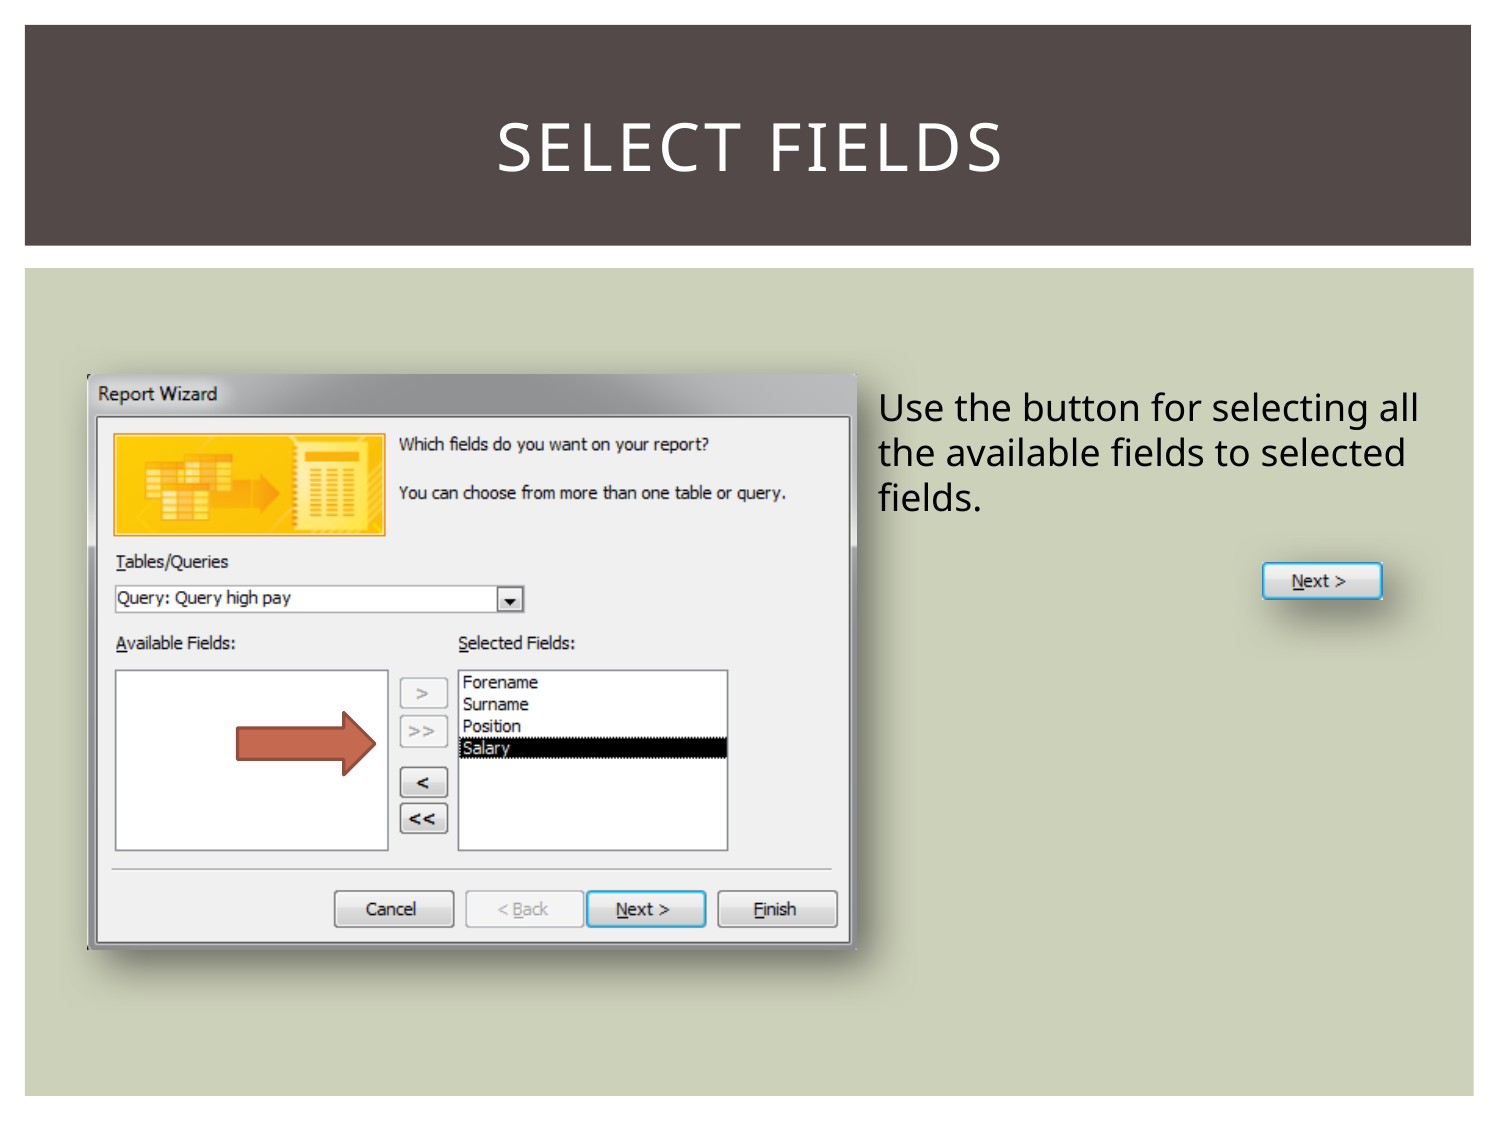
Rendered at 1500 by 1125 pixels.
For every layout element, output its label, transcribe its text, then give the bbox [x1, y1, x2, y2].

title Select fields [62, 58, 1438, 232]
text_box Use the button for selecting all the available fields to selected fields. [863, 376, 1435, 572]
picture [1262, 562, 1384, 601]
picture [87, 374, 857, 951]
